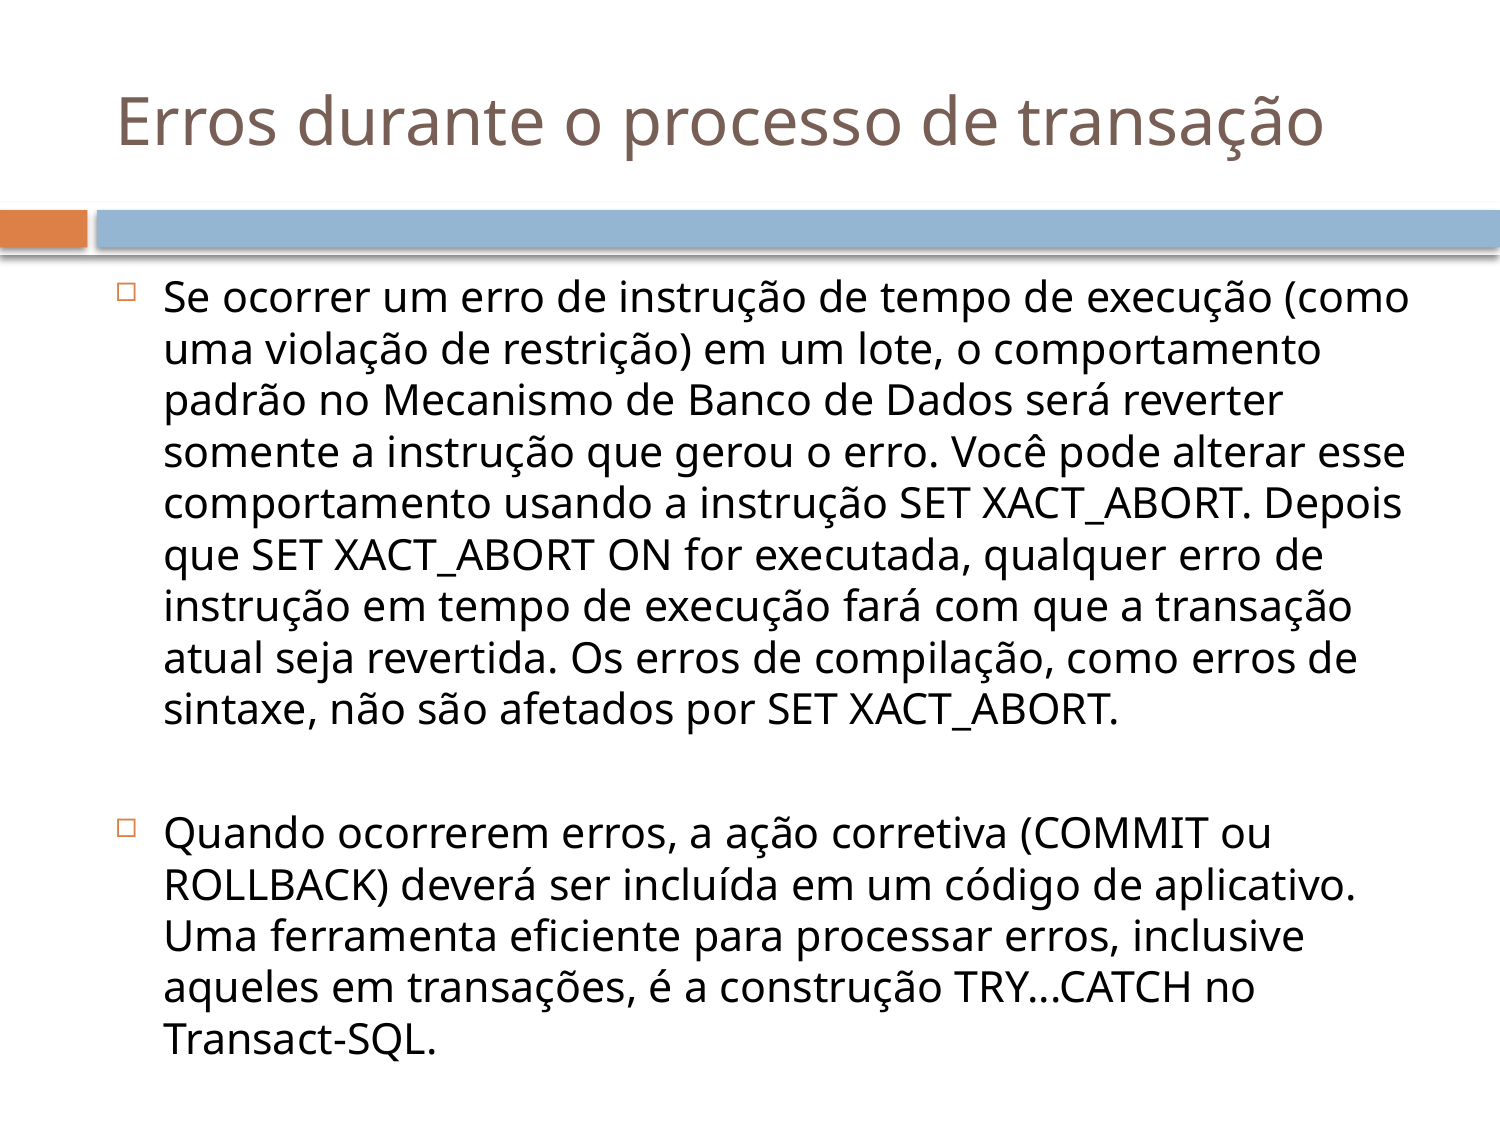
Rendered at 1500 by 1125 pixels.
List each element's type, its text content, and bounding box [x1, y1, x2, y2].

title Erros durante o processo de transação [100, 37, 1438, 200]
list Se ocorrer um erro de instrução de tempo de execução (como uma violação de restrição) em um lote, o comportamento padrão no Mecanismo de Banco de Dados será reverter somente a instrução que gerou o erro. Você pode alterar esse comportamento usando a instrução SET XACT_ABORT. Depois que SET XACT_ABORT ON for executada, qualquer erro de instrução em tempo de execução fará com que a transação atual seja revertida. Os erros de compilação, como erros de sintaxe, não são afetados por SET XACT_ABORT. Quando ocorrerem erros, a ação corretiva (COMMIT ou ROLLBACK) deverá ser incluída em um código de aplicativo. Uma ferramenta eficiente para processar erros, inclusive aqueles em transações, é a construção TRY...CATCH no Transact-SQL. [100, 262, 1438, 1100]
